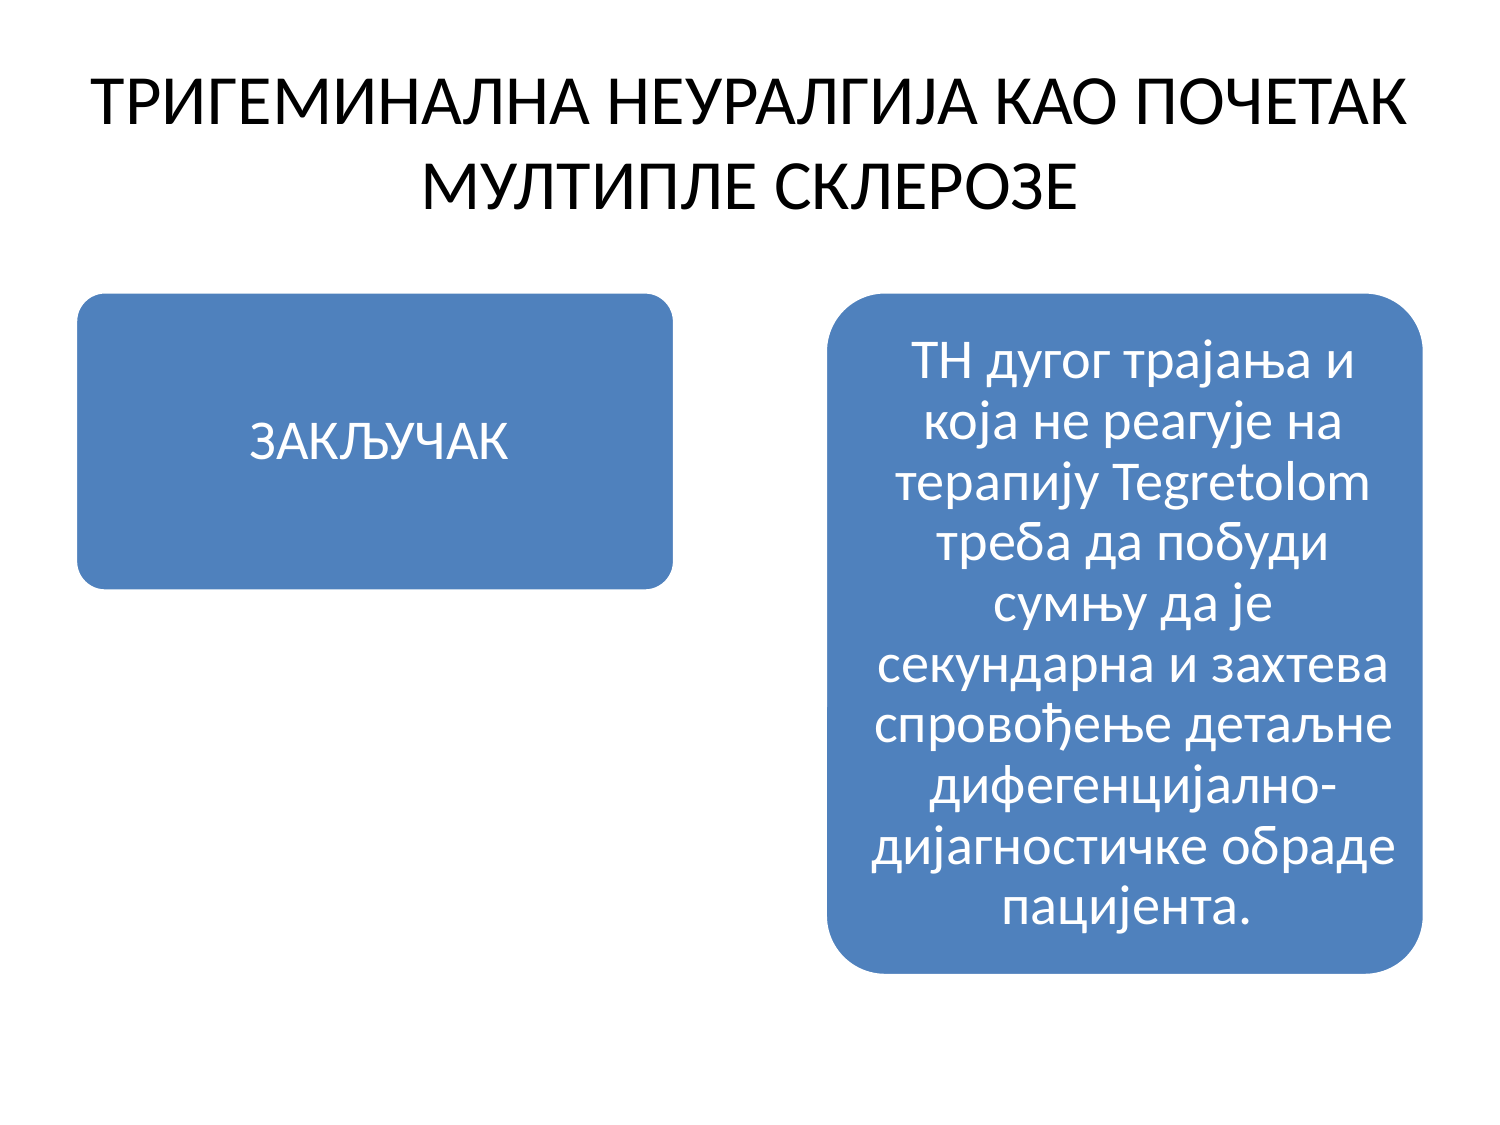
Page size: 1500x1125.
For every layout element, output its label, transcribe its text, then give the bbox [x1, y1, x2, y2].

title ТРИГЕМИНАЛНА НЕУРАЛГИЈА КАО ПОЧЕТАК МУЛТИПЛЕ СКЛЕРОЗЕ [75, 45, 1425, 233]
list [74, 262, 1426, 1006]
